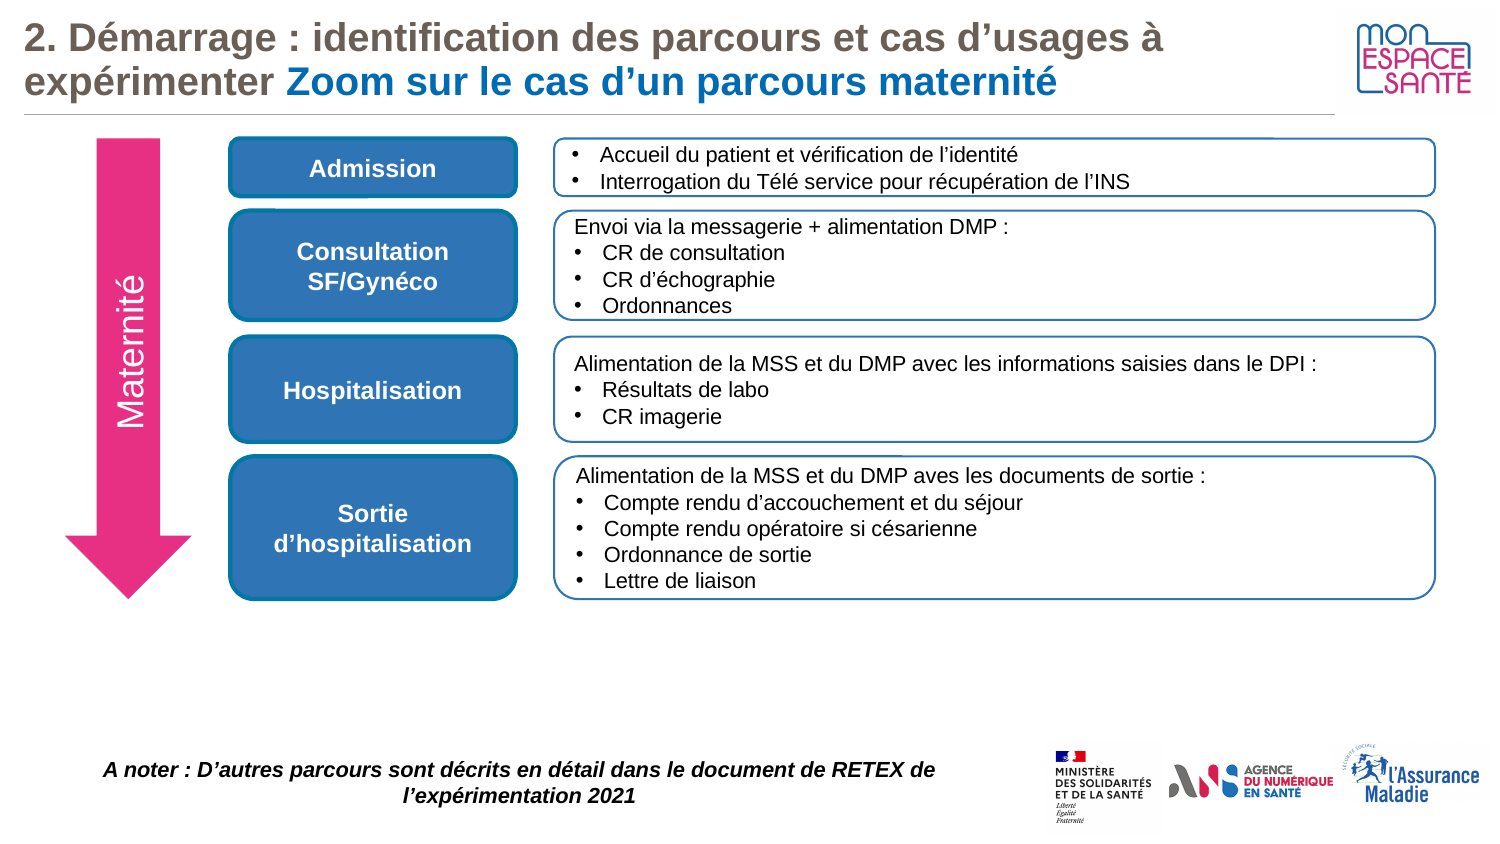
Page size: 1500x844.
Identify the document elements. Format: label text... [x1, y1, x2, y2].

text_box A noter : D’autres parcours sont décrits en détail dans le document de RETEX de l’expérimentation 2021 [53, 752, 987, 812]
picture [1169, 740, 1493, 811]
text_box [64, 138, 1436, 600]
picture [1045, 740, 1164, 834]
title 2. Démarrage : identification des parcours et cas d’usages à expérimenter Zoom sur le cas d’un parcours maternité [23, 14, 1365, 103]
